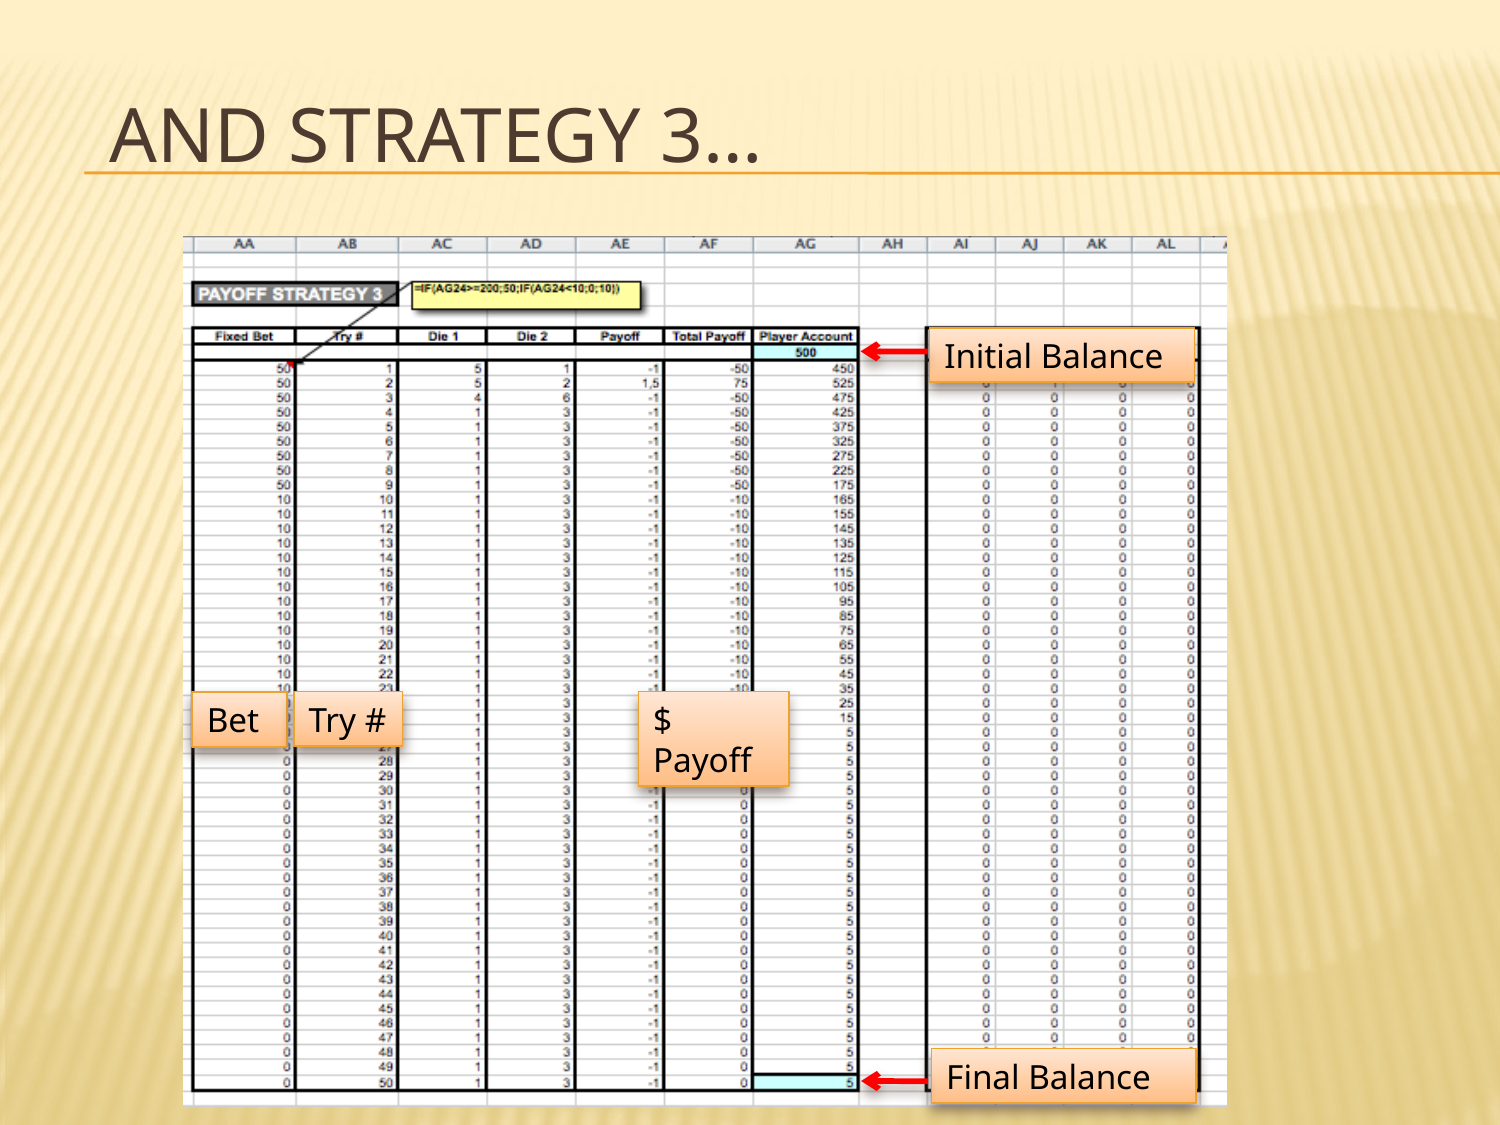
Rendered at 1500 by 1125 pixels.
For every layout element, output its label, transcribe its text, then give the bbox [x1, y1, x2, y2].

title and Strategy 3… [94, 64, 1500, 201]
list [0, 235, 1500, 1107]
